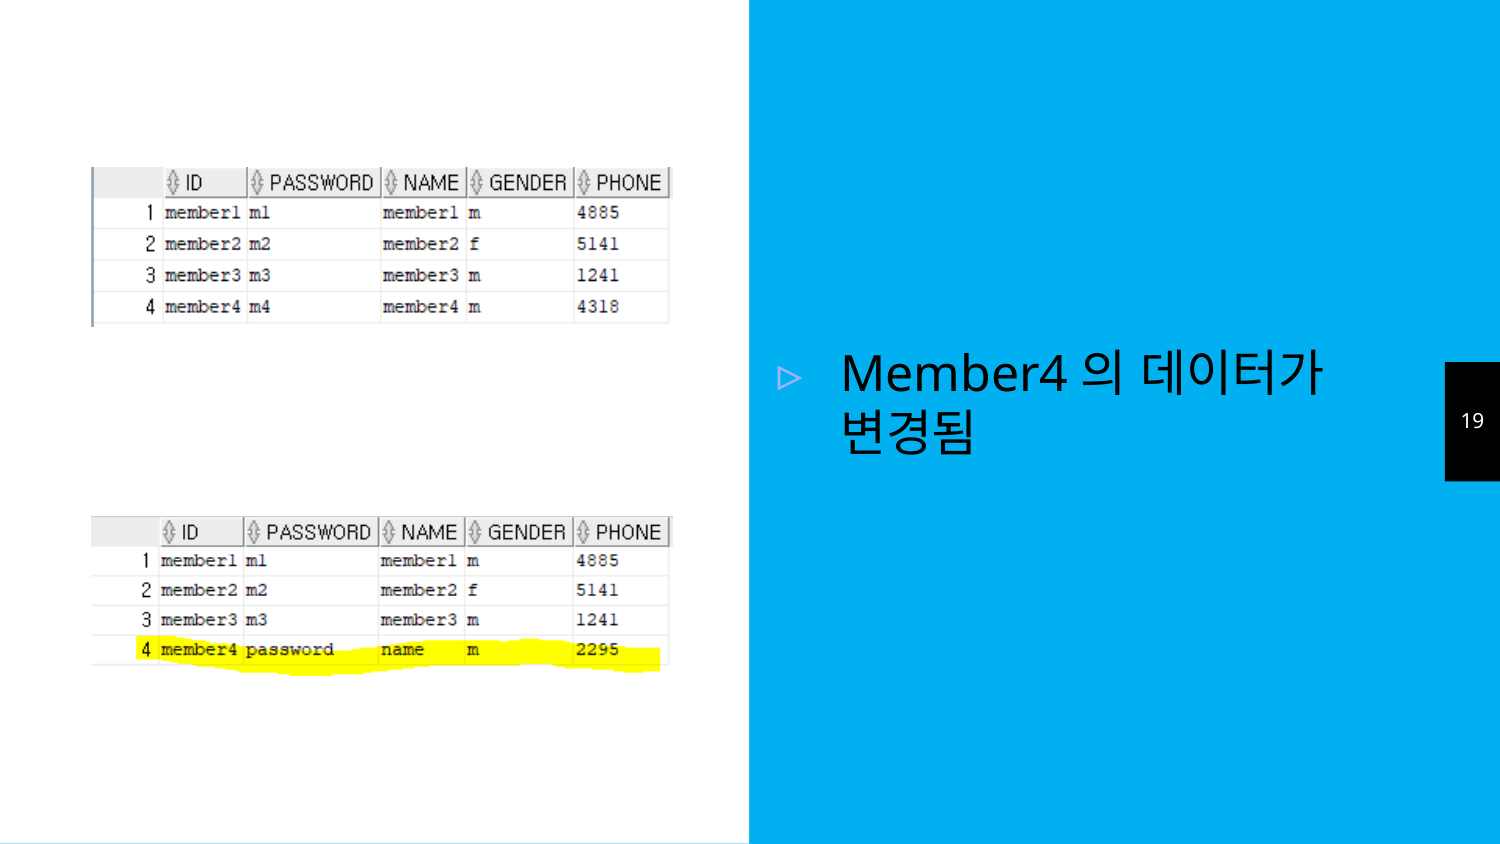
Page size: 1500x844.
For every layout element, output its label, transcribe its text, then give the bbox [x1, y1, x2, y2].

list Member4의 데이터가 변경됨 [750, 326, 1500, 517]
picture [90, 167, 674, 327]
picture [90, 516, 674, 676]
